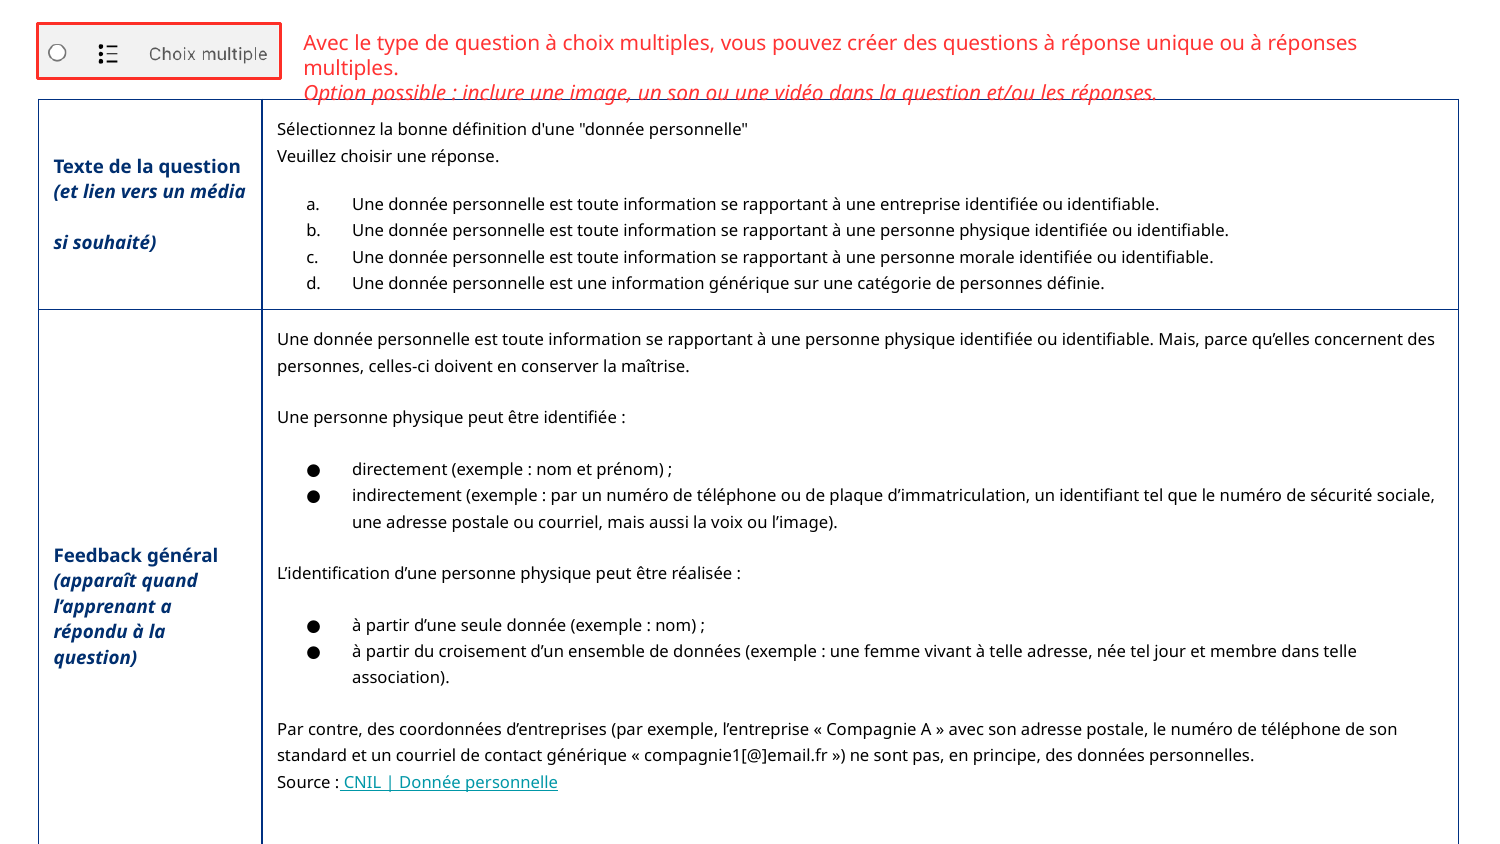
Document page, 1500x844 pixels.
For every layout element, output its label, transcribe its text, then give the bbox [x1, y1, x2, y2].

picture [38, 25, 279, 78]
text_box Avec le type de question à choix multiples, vous pouvez créer des questions à réponse unique ou à réponses multiples. Option possible : inclure une image, un son ou une vidéo dans la question et/ou les réponses. [288, 14, 1459, 106]
table_header Texte de la question (et lien vers un média si souhaité) [39, 100, 261, 309]
table_cell Feedback général (apparaît quand l’apprenant a répondu à la question) [39, 310, 261, 844]
table_header Sélectionnez la bonne définition d'une "donnée personnelle" Veuillez choisir une réponse. Une donnée personnelle est toute information se rapportant à une entreprise identifiée ou identifiable. Une donnée personnelle est toute information se rapportant à une personne physique identifiée ou identifiable. Une donnée personnelle est toute information se rapportant à une personne morale identifiée ou identifiable. Une donnée personnelle est une information générique sur une catégorie de personnes définie. [263, 100, 1458, 309]
table_cell Une donnée personnelle est toute information se rapportant à une personne physique identifiée ou identifiable. Mais, parce qu’elles concernent des personnes, celles-ci doivent en conserver la maîtrise. Une personne physique peut être identifiée : directement (exemple : nom et prénom) ; indirectement (exemple : par un numéro de téléphone ou de plaque d’immatriculation, un identifiant tel que le numéro de sécurité sociale, une adresse postale ou courriel, mais aussi la voix ou l’image). L’identification d’une personne physique peut être réalisée : à partir d’une seule donnée (exemple : nom) ; à partir du croisement d’un ensemble de données (exemple : une femme vivant à telle adresse, née tel jour et membre dans telle association). Par contre, des coordonnées d’entreprises (par exemple, l’entreprise « Compagnie A » avec son adresse postale, le numéro de téléphone de son standard et un courriel de contact générique « compagnie1[@]email.fr ») ne sont pas, en principe, des données personnelles. Source : CNIL | Donnée personnelle La réponse correcte est : Une donnée personnelle est toute information se rapportant à une personne physique identifiée ou identifiable. [263, 310, 1458, 844]
